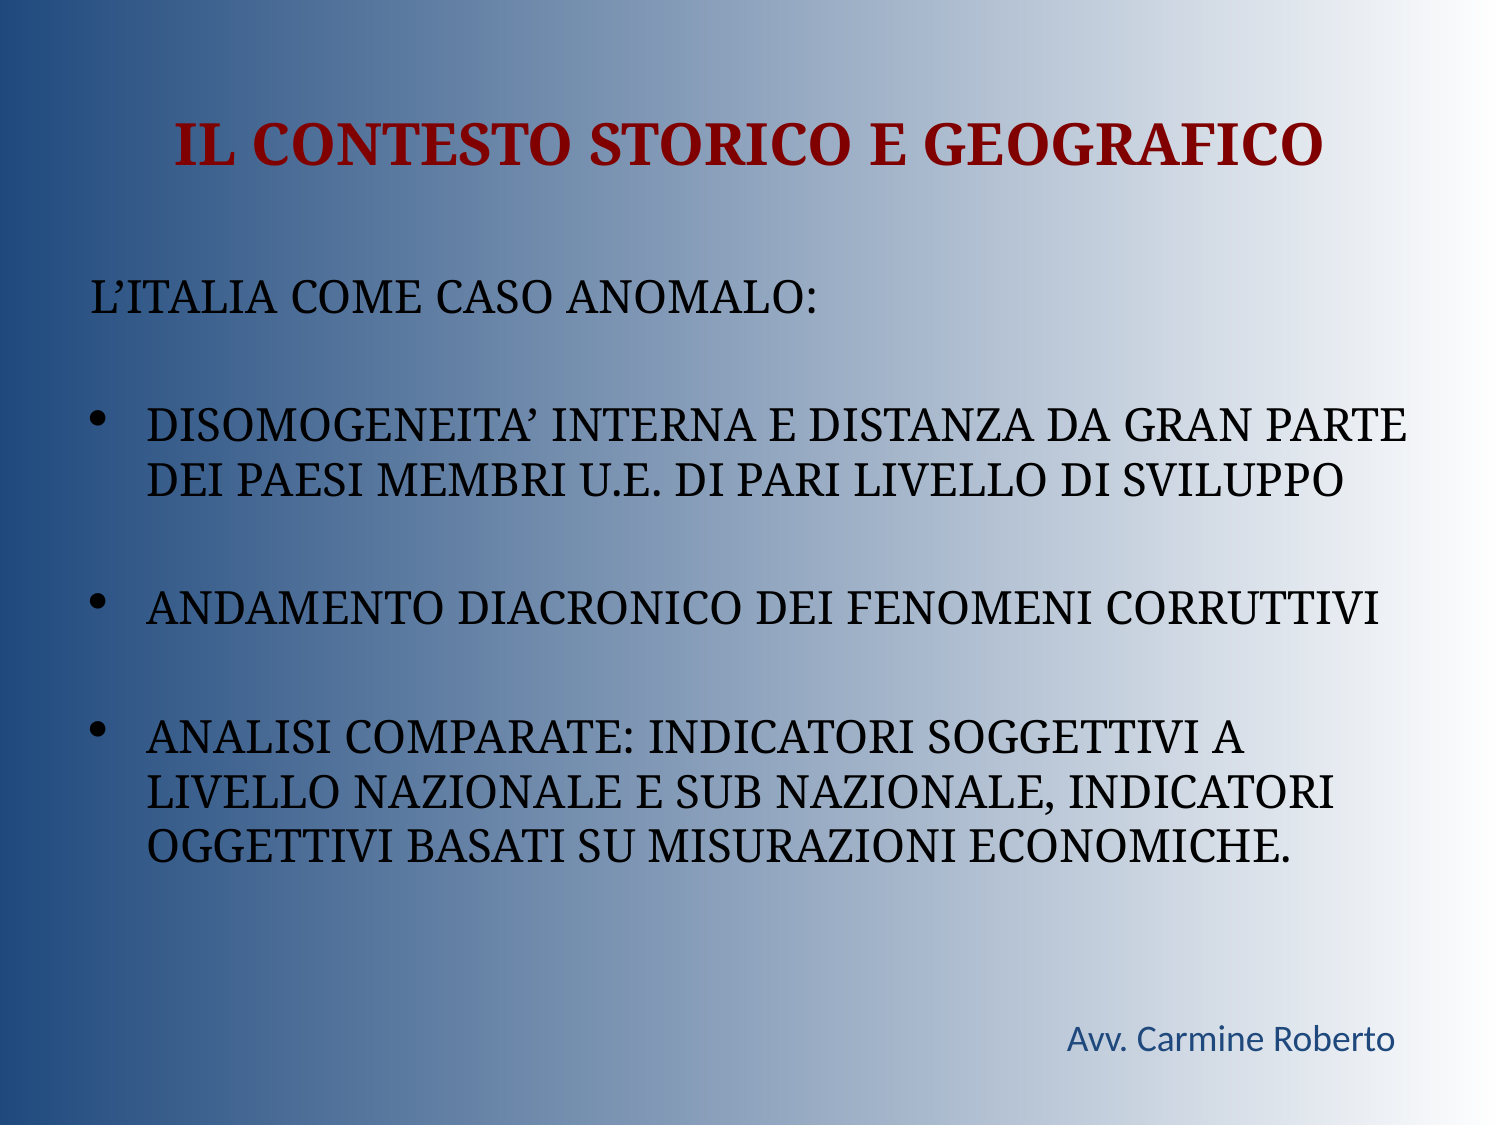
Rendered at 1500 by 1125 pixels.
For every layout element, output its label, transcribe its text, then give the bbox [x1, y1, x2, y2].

text_box Avv. Carmine Roberto [1052, 1007, 1425, 1067]
list IL CONTESTO STORICO E GEOGRAFICO L’ITALIA COME CASO ANOMALO: DISOMOGENEITA’ INTERNA E DISTANZA DA GRAN PARTE DEI PAESI MEMBRI U.E. DI PARI LIVELLO DI SVILUPPO ANDAMENTO DIACRONICO DEI FENOMENI CORRUTTIVI ANALISI COMPARATE: INDICATORI SOGGETTIVI A LIVELLO NAZIONALE E SUB NAZIONALE, INDICATORI OGGETTIVI BASATI SU MISURAZIONI ECONOMICHE. [75, 99, 1425, 1005]
